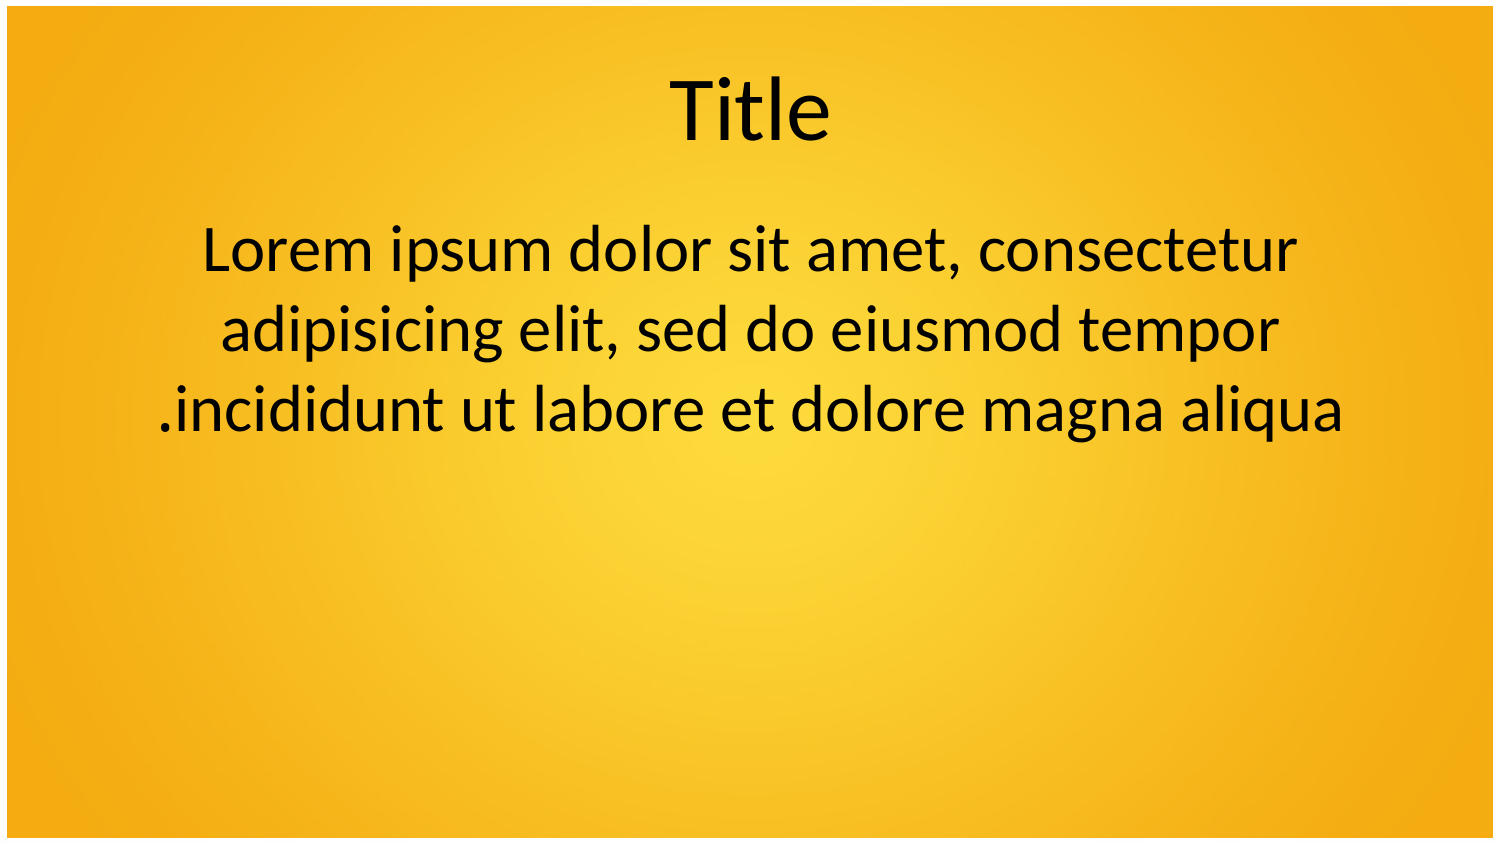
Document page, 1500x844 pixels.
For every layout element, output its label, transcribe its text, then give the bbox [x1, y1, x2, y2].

list Lorem ipsum dolor sit amet, consectetur adipisicing elit, sed do eiusmod tempor incididunt ut labore et dolore magna aliqua. [76, 196, 1425, 754]
picture [0, 0, 1500, 844]
title Title [76, 33, 1425, 175]
